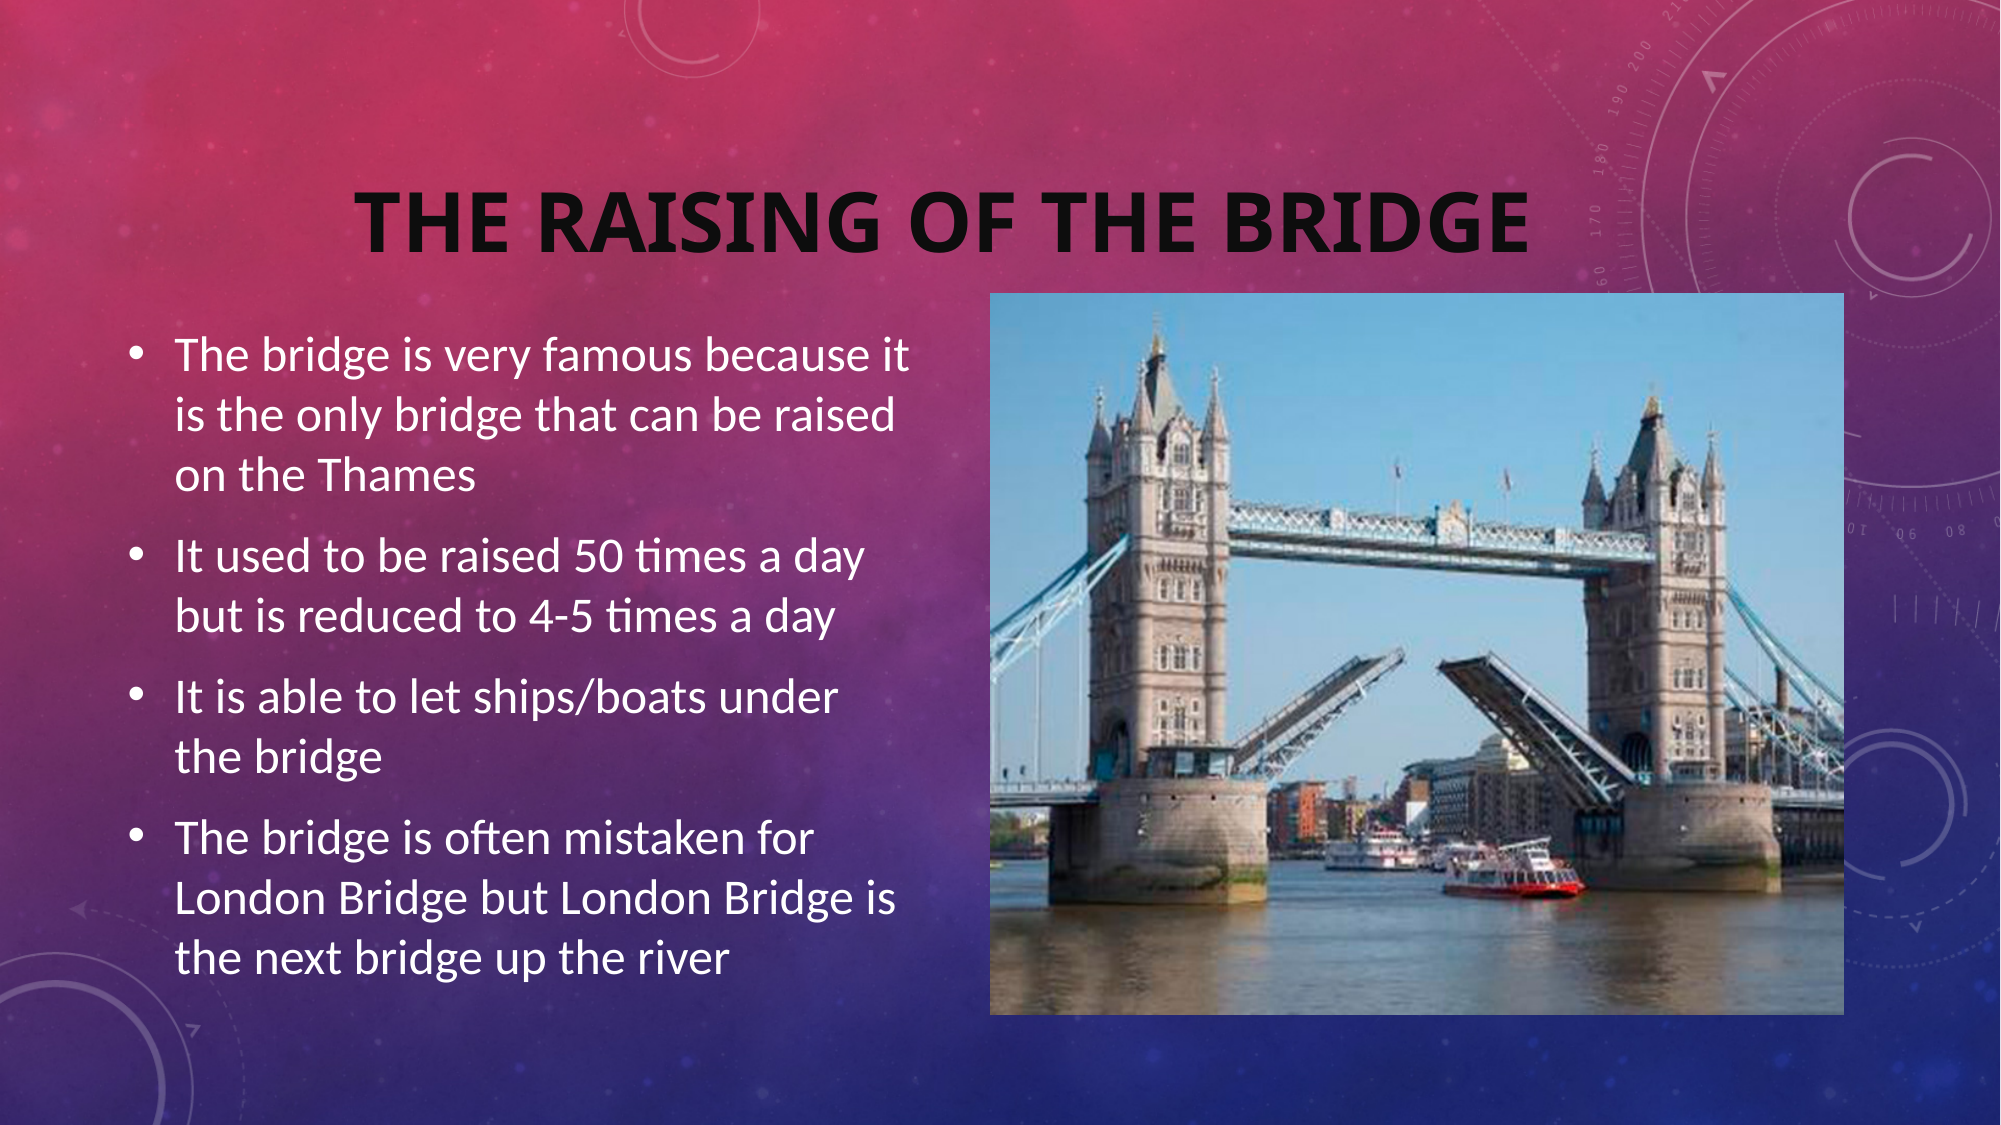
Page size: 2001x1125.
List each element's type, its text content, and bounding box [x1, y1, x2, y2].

title THE RAISING OF THE BRIDGE [112, 99, 1775, 339]
picture [0, 0, 2001, 1125]
list The bridge is very famous because it is the only bridge that can be raised on the Thames It used to be raised 50 times a day but is reduced to 4-5 times a day It is able to let ships/boats under the bridge The bridge is often mistaken for London Bridge but London Bridge is the next bridge up the river [112, 308, 932, 998]
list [990, 293, 1844, 1015]
